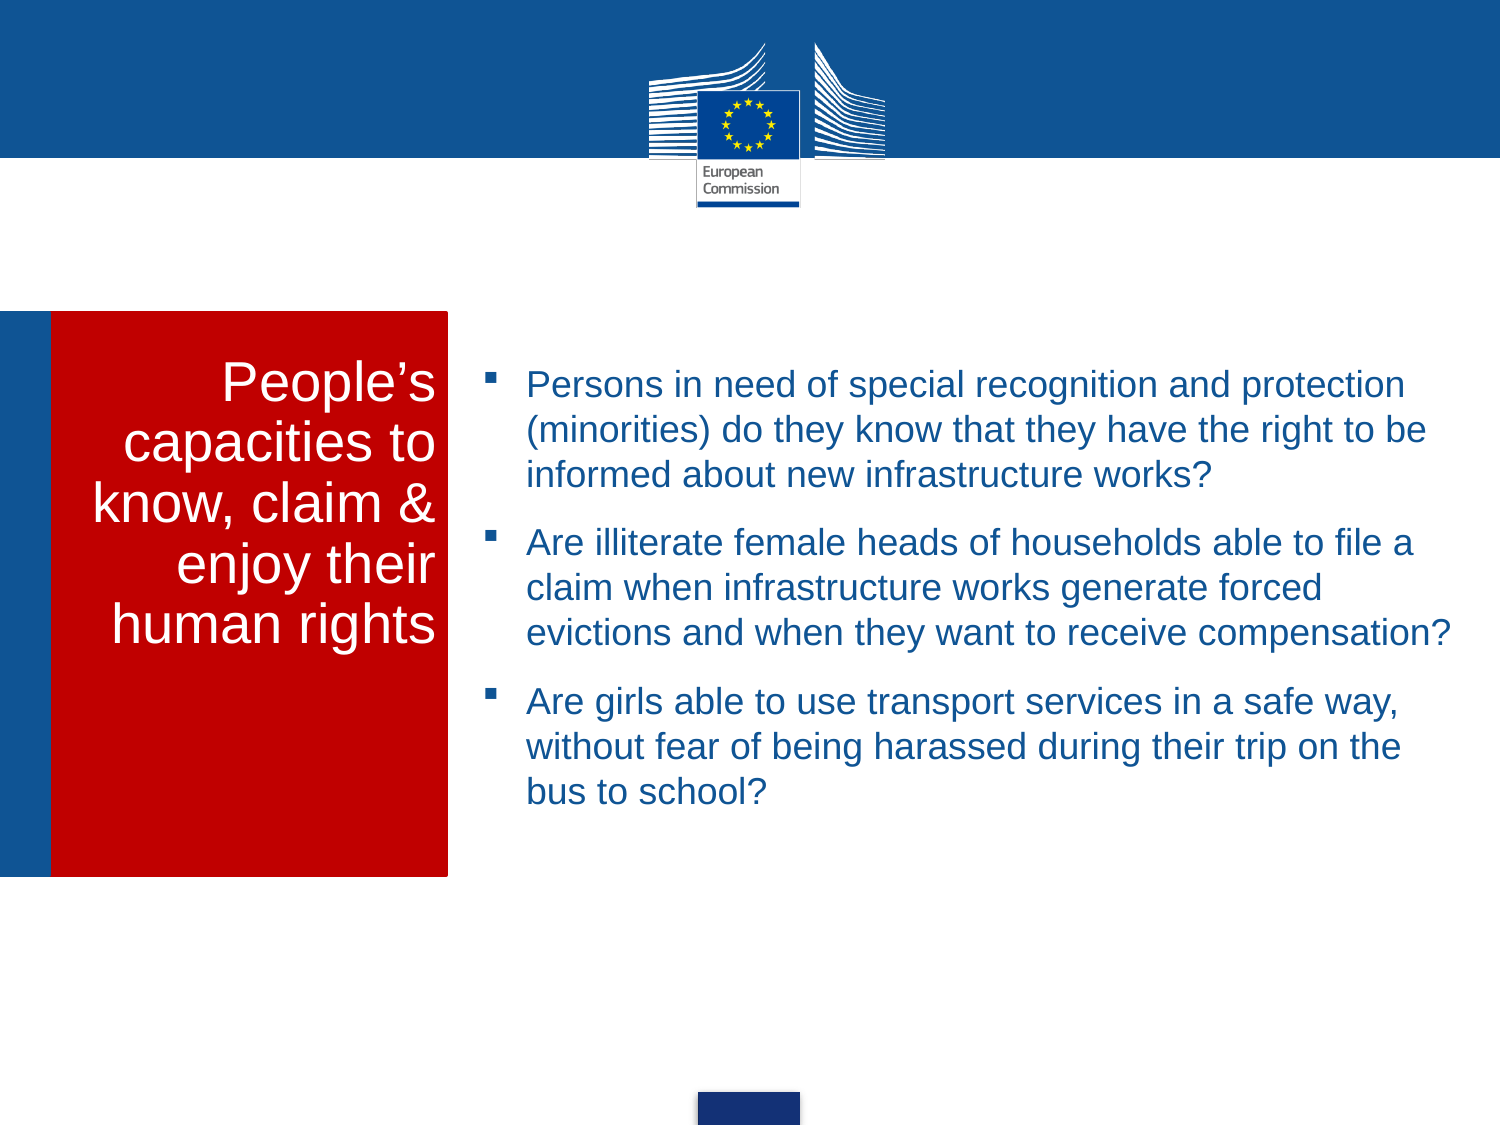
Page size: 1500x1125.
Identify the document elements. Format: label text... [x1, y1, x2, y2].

picture [649, 42, 885, 208]
text_box Persons in need of special recognition and protection (minorities) do they know that they have the right to be informed about new infrastructure works? Are illiterate female heads of households able to file a claim when infrastructure works generate forced evictions and when they want to receive compensation? Are girls able to use transport services in a safe way, without fear of being harassed during their trip on the bus to school? [467, 352, 1481, 819]
text_box [0, 311, 51, 877]
text_box [51, 311, 448, 877]
text_box People’s capacities to know, claim & enjoy their human rights [49, 352, 437, 861]
